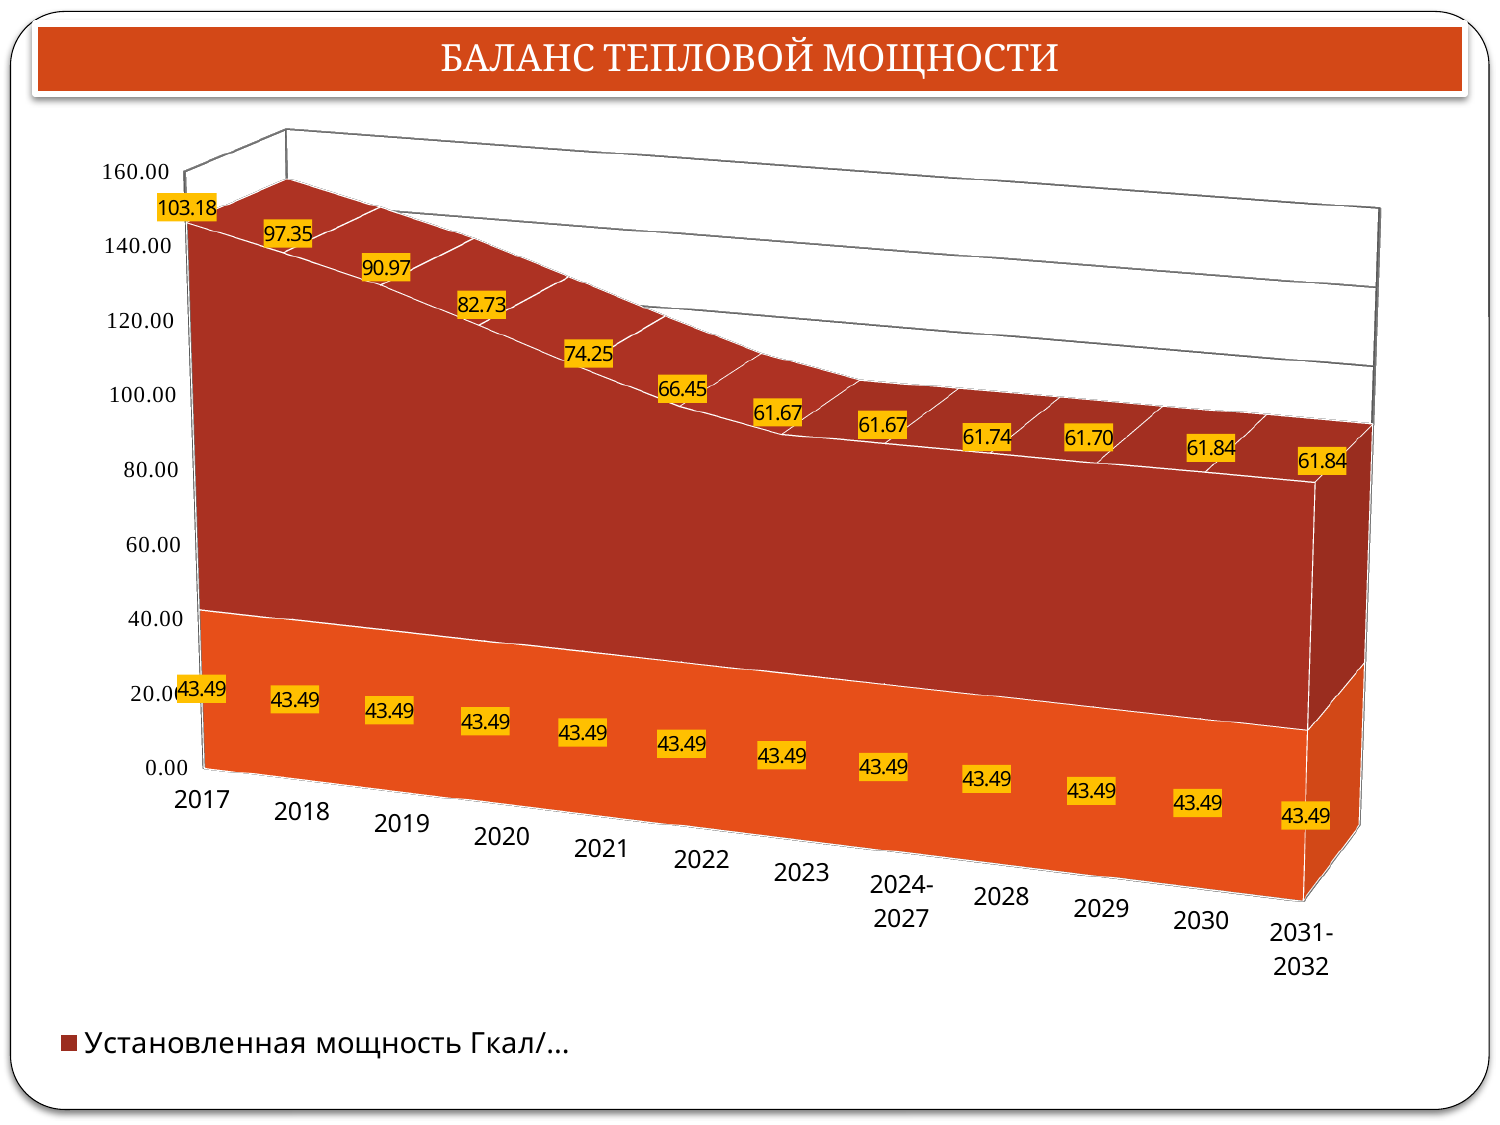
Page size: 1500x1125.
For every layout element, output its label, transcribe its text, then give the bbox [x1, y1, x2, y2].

chart [34, 105, 1466, 1102]
title БАЛАНС ТЕПЛОВОЙ МОЩНОСТИ [32, 20, 1468, 97]
